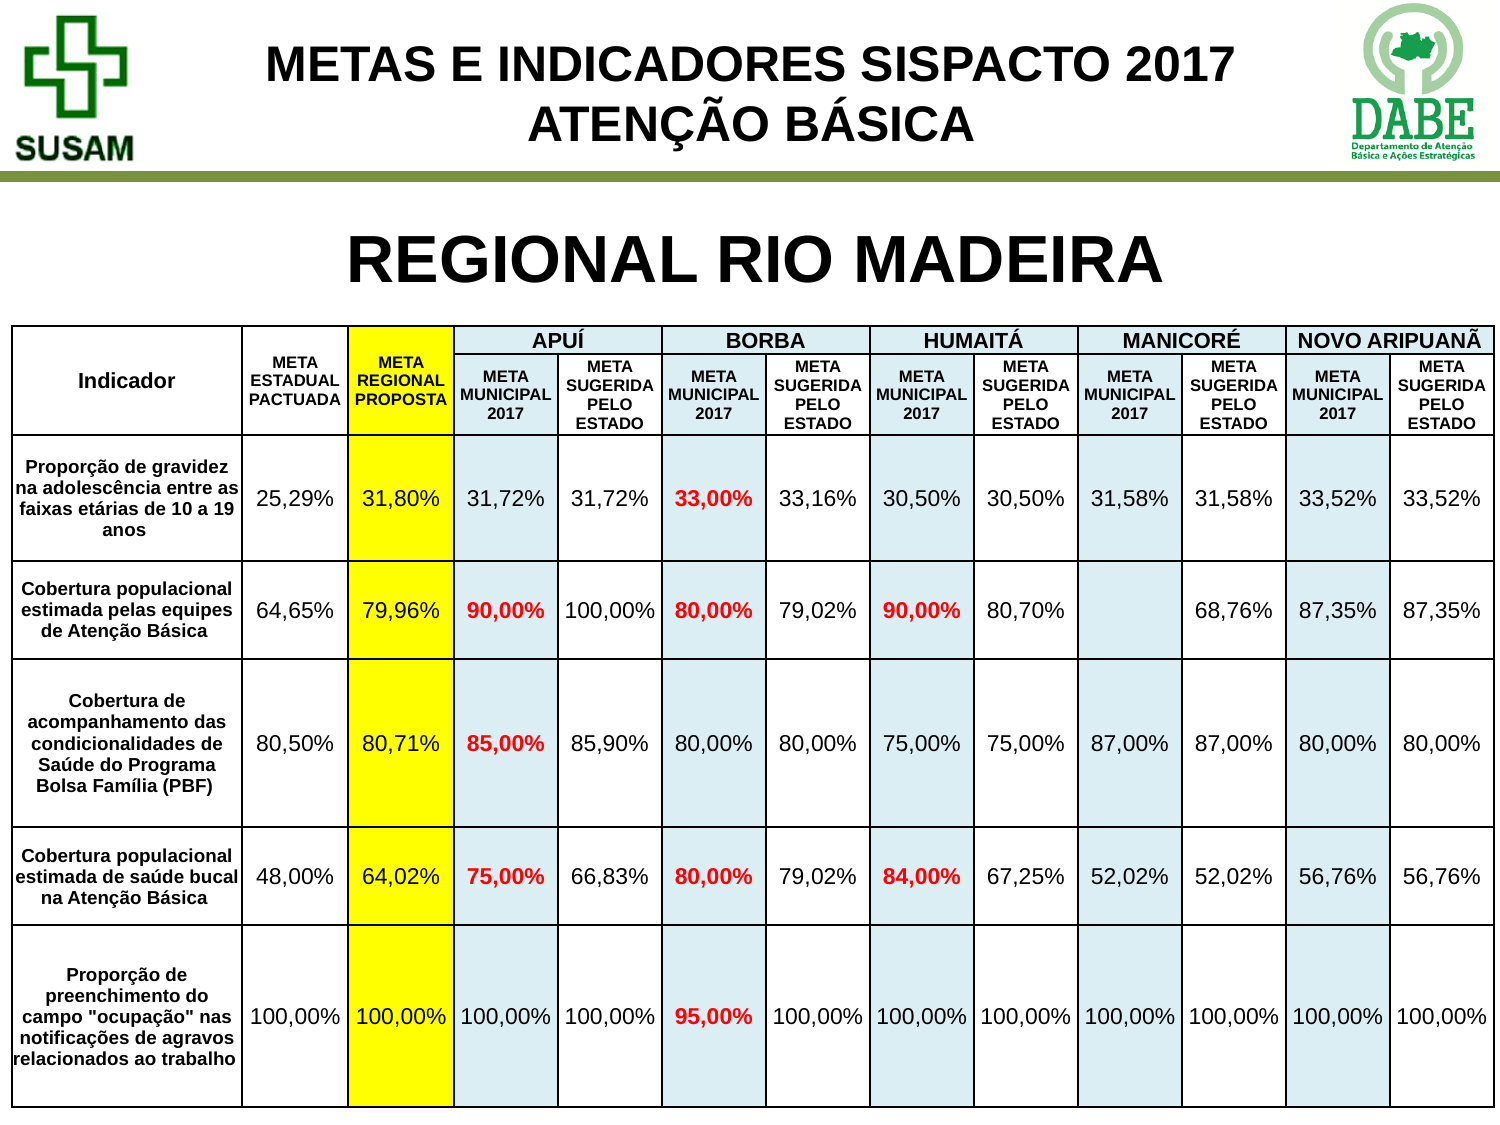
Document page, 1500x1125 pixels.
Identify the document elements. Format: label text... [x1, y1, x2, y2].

table_cell Proporção de gravidez na adolescência entre as faixas etárias de 10 a 19 anos [13, 436, 241, 560]
table_cell 64,65% [243, 562, 347, 658]
table_cell 87,35% [1391, 562, 1493, 658]
table_cell 68,76% [1183, 562, 1285, 658]
table_cell Proporção de preenchimento do campo "ocupação" nas notificações de agravos relacionados ao trabalho [13, 926, 241, 1106]
table_cell META MUNICIPAL 2017 [1079, 355, 1181, 434]
table_cell 100,00% [559, 562, 661, 658]
table_cell 30,50% [871, 436, 973, 560]
table_cell 52,02% [1079, 828, 1181, 924]
table_cell 30,50% [975, 436, 1077, 560]
picture [1333, 0, 1495, 165]
table_cell 100,00% [243, 926, 347, 1106]
table_cell 56,76% [1391, 828, 1493, 924]
table_cell 80,00% [663, 562, 765, 658]
table_cell 87,35% [1287, 562, 1389, 658]
table_header BORBA [663, 327, 869, 353]
text_box METAS E INDICADORES SISPACTO 2017 ATENÇÃO BÁSICA [244, 24, 1258, 160]
table_cell 31,58% [1183, 436, 1285, 560]
table_cell 25,29% [243, 436, 347, 560]
table_cell 100,00% [1391, 926, 1493, 1106]
table_cell META SUGERIDA PELO ESTADO [1391, 355, 1493, 434]
table_cell 33,16% [767, 436, 869, 560]
table_cell 80,00% [663, 828, 765, 924]
table_cell 100,00% [455, 926, 557, 1106]
table_cell 79,96% [349, 562, 453, 658]
table_cell 100,00% [767, 926, 869, 1106]
table_cell 100,00% [559, 926, 661, 1106]
table_cell 100,00% [975, 926, 1077, 1106]
picture [5, 0, 148, 165]
table_header META ESTADUAL PACTUADA [243, 327, 347, 434]
table_cell META SUGERIDA PELO ESTADO [767, 355, 869, 434]
text_box REGIONAL RIO MADEIRA [76, 208, 1436, 303]
table_cell 31,58% [1079, 436, 1181, 560]
table_cell 95,00% [663, 926, 765, 1106]
table_cell 80,00% [1287, 660, 1389, 826]
table_cell 52,02% [1183, 828, 1285, 924]
table_cell Cobertura de acompanhamento das condicionalidades de Saúde do Programa Bolsa Família (PBF) [13, 660, 241, 826]
table_cell 31,72% [455, 436, 557, 560]
table_cell Cobertura populacional estimada de saúde bucal na Atenção Básica [13, 828, 241, 924]
table_cell META MUNICIPAL 2017 [871, 355, 973, 434]
table_cell 85,90% [559, 660, 661, 826]
table_header MANICORÉ [1079, 327, 1285, 353]
table_cell 100,00% [871, 926, 973, 1106]
table_cell 33,52% [1287, 436, 1389, 560]
table_cell 75,00% [871, 660, 973, 826]
table_cell META MUNICIPAL 2017 [1287, 355, 1389, 434]
table_cell 48,00% [243, 828, 347, 924]
table_cell META MUNICIPAL 2017 [663, 355, 765, 434]
table_cell 80,00% [663, 660, 765, 826]
table_cell 75,00% [455, 828, 557, 924]
table_header NOVO ARIPUANÃ [1287, 327, 1493, 353]
table_cell 80,50% [243, 660, 347, 826]
table_cell 56,76% [1287, 828, 1389, 924]
table_cell 84,00% [871, 828, 973, 924]
table_header META REGIONAL PROPOSTA [349, 327, 453, 434]
table_cell 79,02% [767, 562, 869, 658]
table_cell 64,02% [349, 828, 453, 924]
table_header HUMAITÁ [871, 327, 1077, 353]
table_cell 90,00% [455, 562, 557, 658]
table_cell 90,00% [871, 562, 973, 658]
table_cell 100,00% [349, 926, 453, 1106]
table_cell META SUGERIDA PELO ESTADO [975, 355, 1077, 434]
table_cell Cobertura populacional estimada pelas equipes de Atenção Básica [13, 562, 241, 658]
table_cell 31,80% [349, 436, 453, 560]
table_cell 80,70% [975, 562, 1077, 658]
table_cell META SUGERIDA PELO ESTADO [1183, 355, 1285, 434]
table_cell 80,00% [1391, 660, 1493, 826]
table_cell 31,72% [559, 436, 661, 560]
table_cell 100,00% [1079, 926, 1181, 1106]
table_cell META SUGERIDA PELO ESTADO [559, 355, 661, 434]
table_header APUÍ [455, 327, 661, 353]
text_box [0, 171, 1500, 182]
table_cell META MUNICIPAL 2017 [455, 355, 557, 434]
table_cell 100,00% [1183, 926, 1285, 1106]
table_cell 66,83% [559, 828, 661, 924]
table_cell 87,00% [1079, 660, 1181, 826]
table_cell 80,71% [349, 660, 453, 826]
table_cell 100,00% [1287, 926, 1389, 1106]
table_header Indicador [13, 327, 241, 434]
table_cell 33,52% [1391, 436, 1493, 560]
table_cell 85,00% [455, 660, 557, 826]
table_cell 33,00% [663, 436, 765, 560]
table_cell 80,00% [767, 660, 869, 826]
table_cell 79,02% [767, 828, 869, 924]
table_cell 67,25% [975, 828, 1077, 924]
table_cell 75,00% [975, 660, 1077, 826]
table_cell [1079, 562, 1181, 658]
table_cell 87,00% [1183, 660, 1285, 826]
